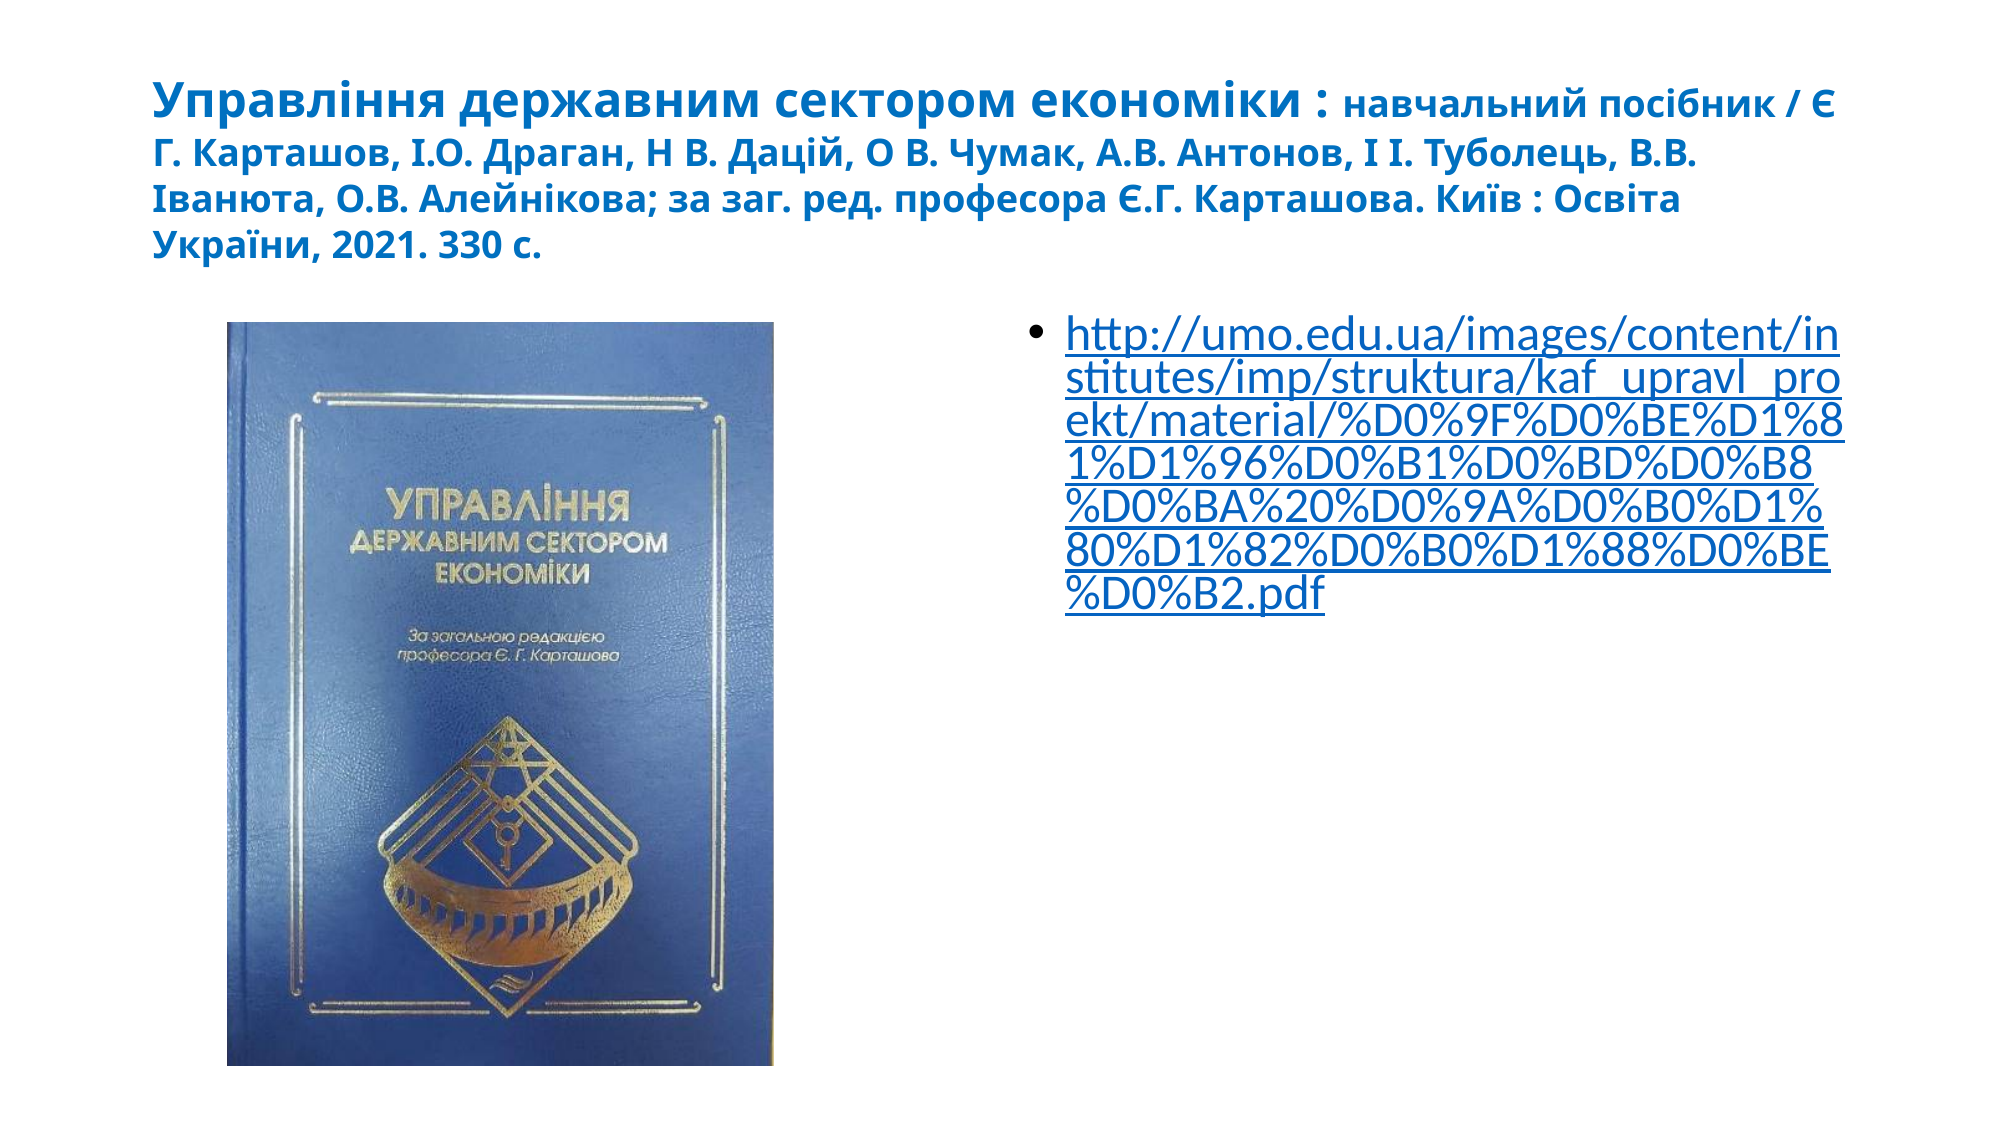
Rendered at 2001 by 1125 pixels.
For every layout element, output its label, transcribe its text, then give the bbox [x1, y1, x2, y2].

list http://umo.edu.ua/images/content/institutes/imp/struktura/kaf_upravl_proekt/material/%D0%9F%D0%BE%D1%81%D1%96%D0%B1%D0%BD%D0%B8%D0%BA%20%D0%9A%D0%B0%D1%80%D1%82%D0%B0%D1%88%D0%BE%D0%B2.pdf [1012, 299, 1863, 1014]
title Управління державним сектором економіки : навчальний посібник / Є Г. Карташов, І.О. Драган, Н В. Дацій, О В. Чумак, А.В. Антонов, І І. Туболець, В.В. Іванюта, О.В. Алейнікова; за заг. ред. професора Є.Г. Карташова. Київ : Освіта України, 2021. 330 с. [137, 59, 1863, 278]
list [227, 322, 774, 1066]
